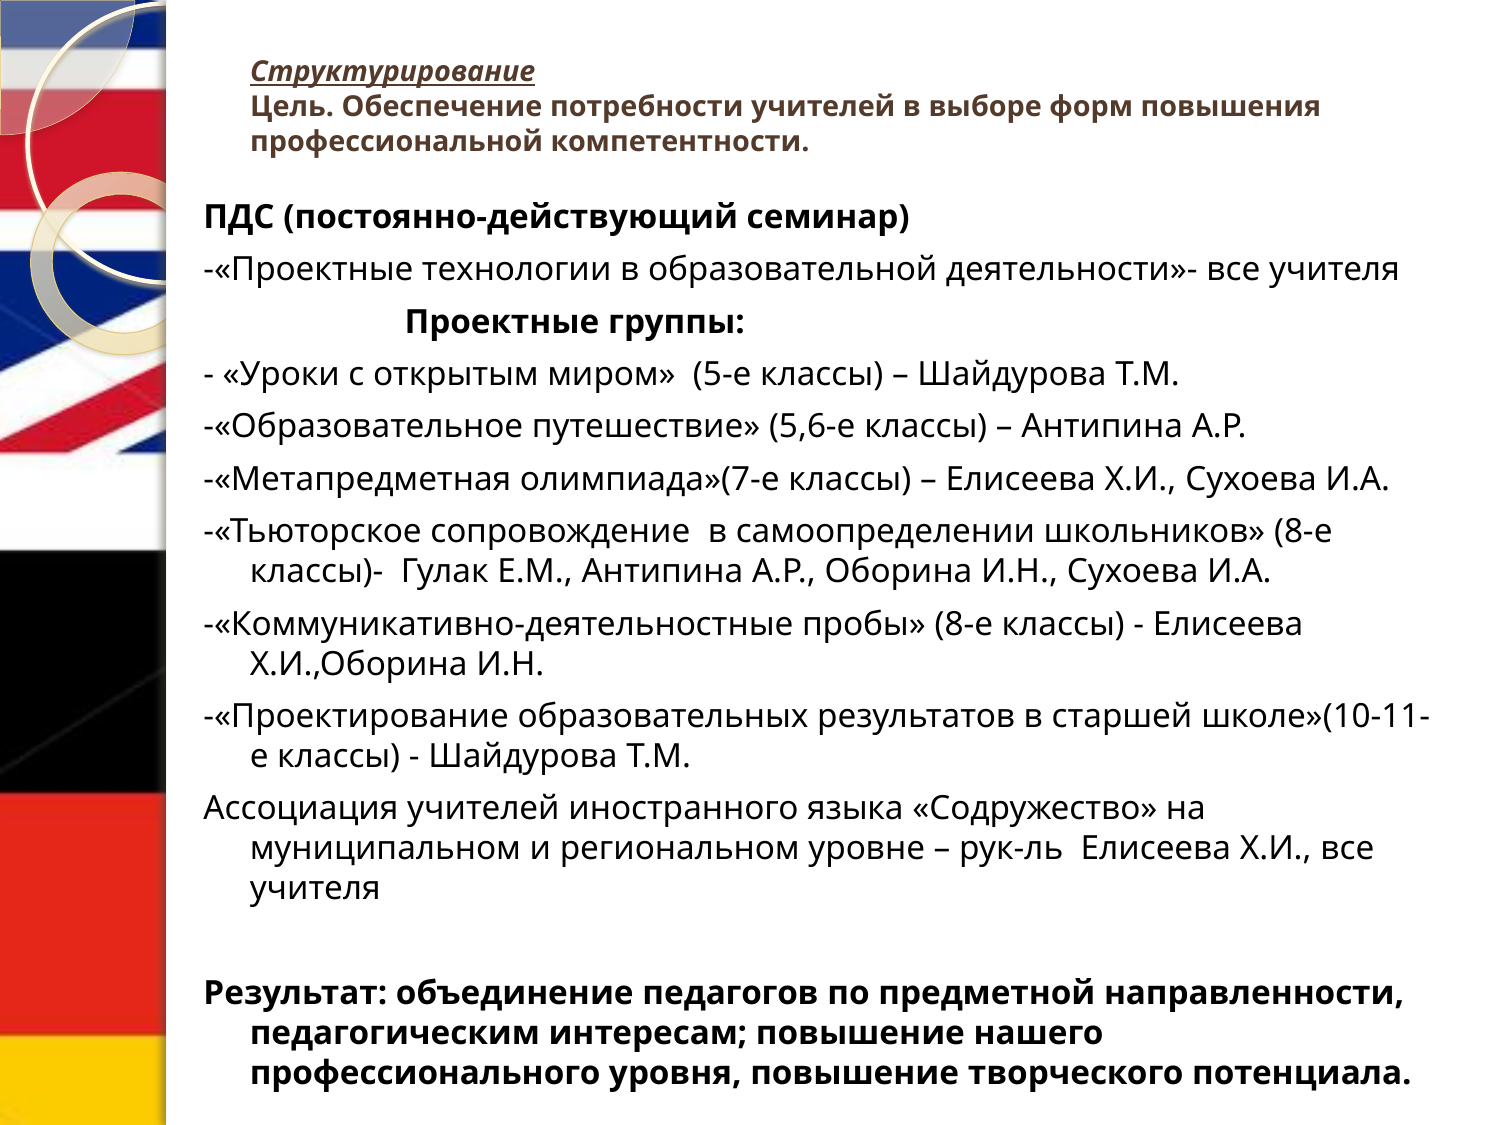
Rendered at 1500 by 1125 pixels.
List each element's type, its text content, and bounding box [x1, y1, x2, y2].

picture [33, 13, 159, 207]
list ПДС (постоянно-действующий семинар) -«Проектные технологии в образовательной деятельности»- все учителя Проектные группы: - «Уроки с открытым миром» (5-е классы) – Шайдурова Т.М. -«Образовательное путешествие» (5,6-е классы) – Антипина А.Р. -«Метапредметная олимпиада»(7-е классы) – Елисеева Х.И., Сухоева И.А. -«Тьюторское сопровождение в самоопределении школьников» (8-е классы)- Гулак Е.М., Антипина А.Р., Оборина И.Н., Сухоева И.А. -«Коммуникативно-деятельностные пробы» (8-е классы) - Елисеева Х.И.,Оборина И.Н. -«Проектирование образовательных результатов в старшей школе»(10-11-е классы) - Шайдурова Т.М. Ассоциация учителей иностранного языка «Содружество» на муниципальном и региональном уровне – рук-ль Елисеева Х.И., все учителя Результат: объединение педагогов по предметной направленности, педагогическим интересам; повышение нашего профессионального уровня, повышение творческого потенциала. [174, 187, 1466, 1025]
picture [136, 0, 162, 4]
picture [0, 134, 166, 1125]
title Структурирование Цель. Обеспечение потребности учителей в выборе форм повышения профессиональной компетентности. [235, 45, 1466, 187]
picture [53, 241, 159, 332]
picture [62, 195, 159, 280]
